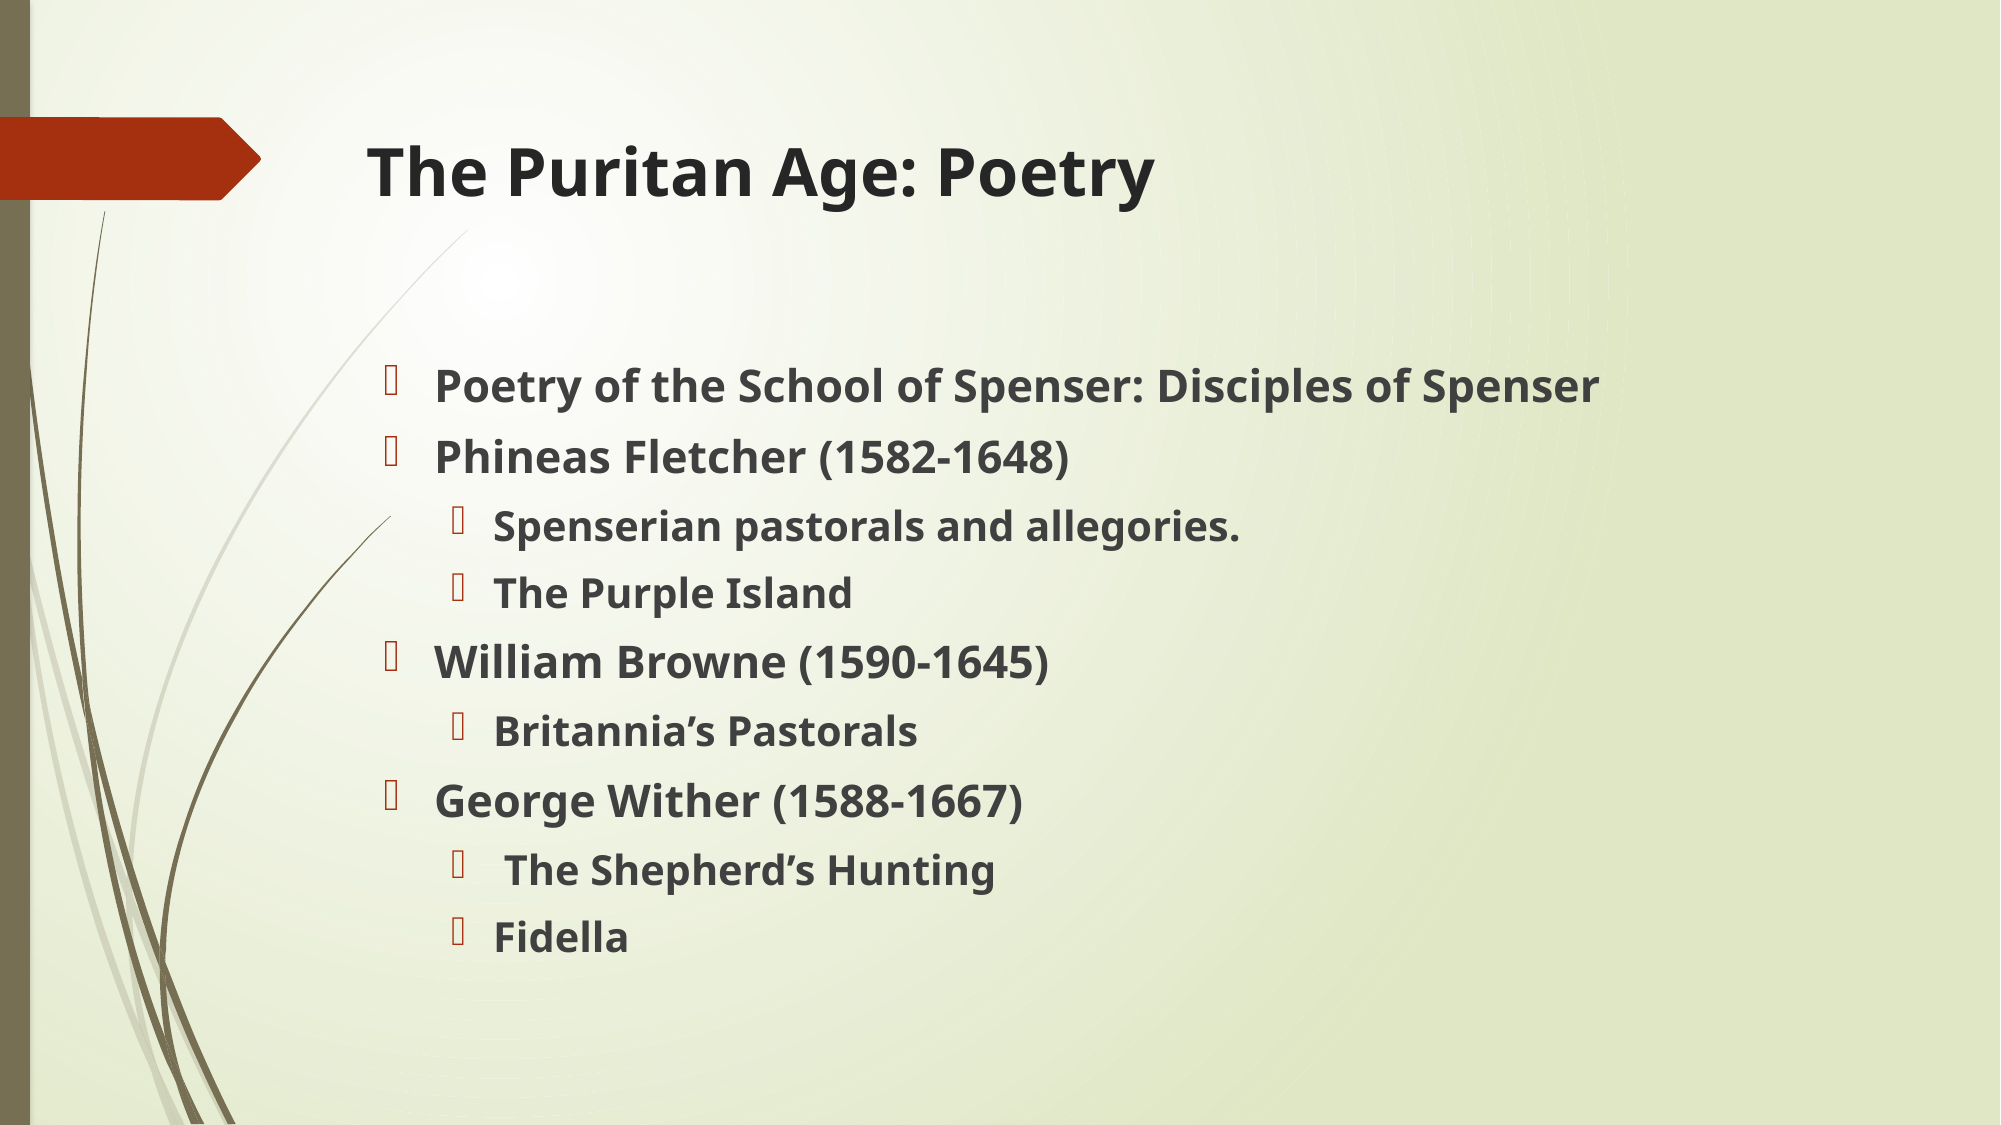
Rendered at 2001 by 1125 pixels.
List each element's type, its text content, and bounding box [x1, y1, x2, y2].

list Poetry of the School of Spenser: Disciples of Spenser Phineas Fletcher (1582-1648) Spenserian pastorals and allegories. The Purple Island William Browne (1590-1645) Britannia’s Pastorals George Wither (1588-1667) The Shepherd’s Hunting Fidella [368, 350, 1892, 970]
title The Puritan Age: Poetry [351, 122, 1814, 333]
